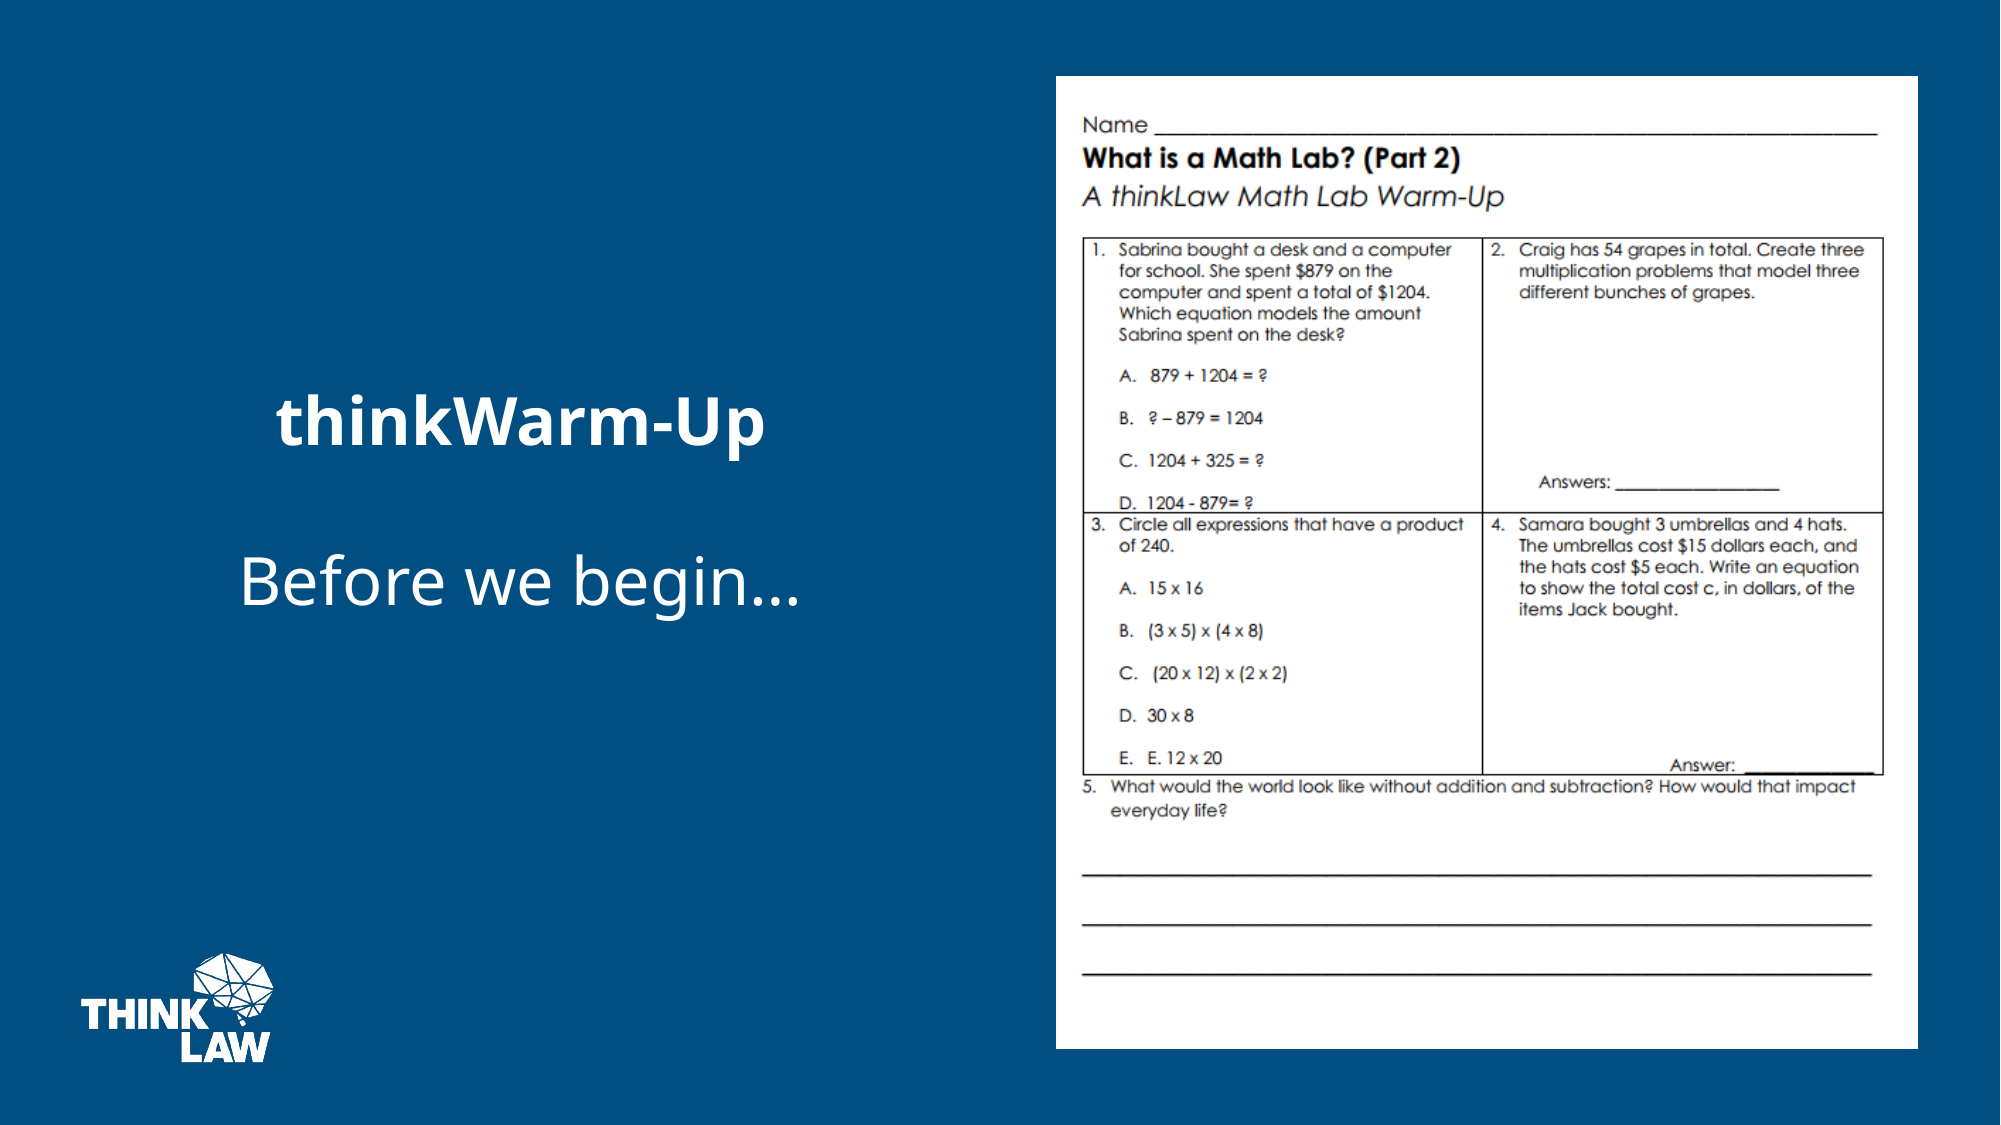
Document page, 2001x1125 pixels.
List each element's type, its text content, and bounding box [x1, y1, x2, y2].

text_box thinkWarm-Up Before we begin… [199, 379, 842, 620]
text_box [74, 927, 279, 1098]
picture [1056, 76, 1919, 1049]
